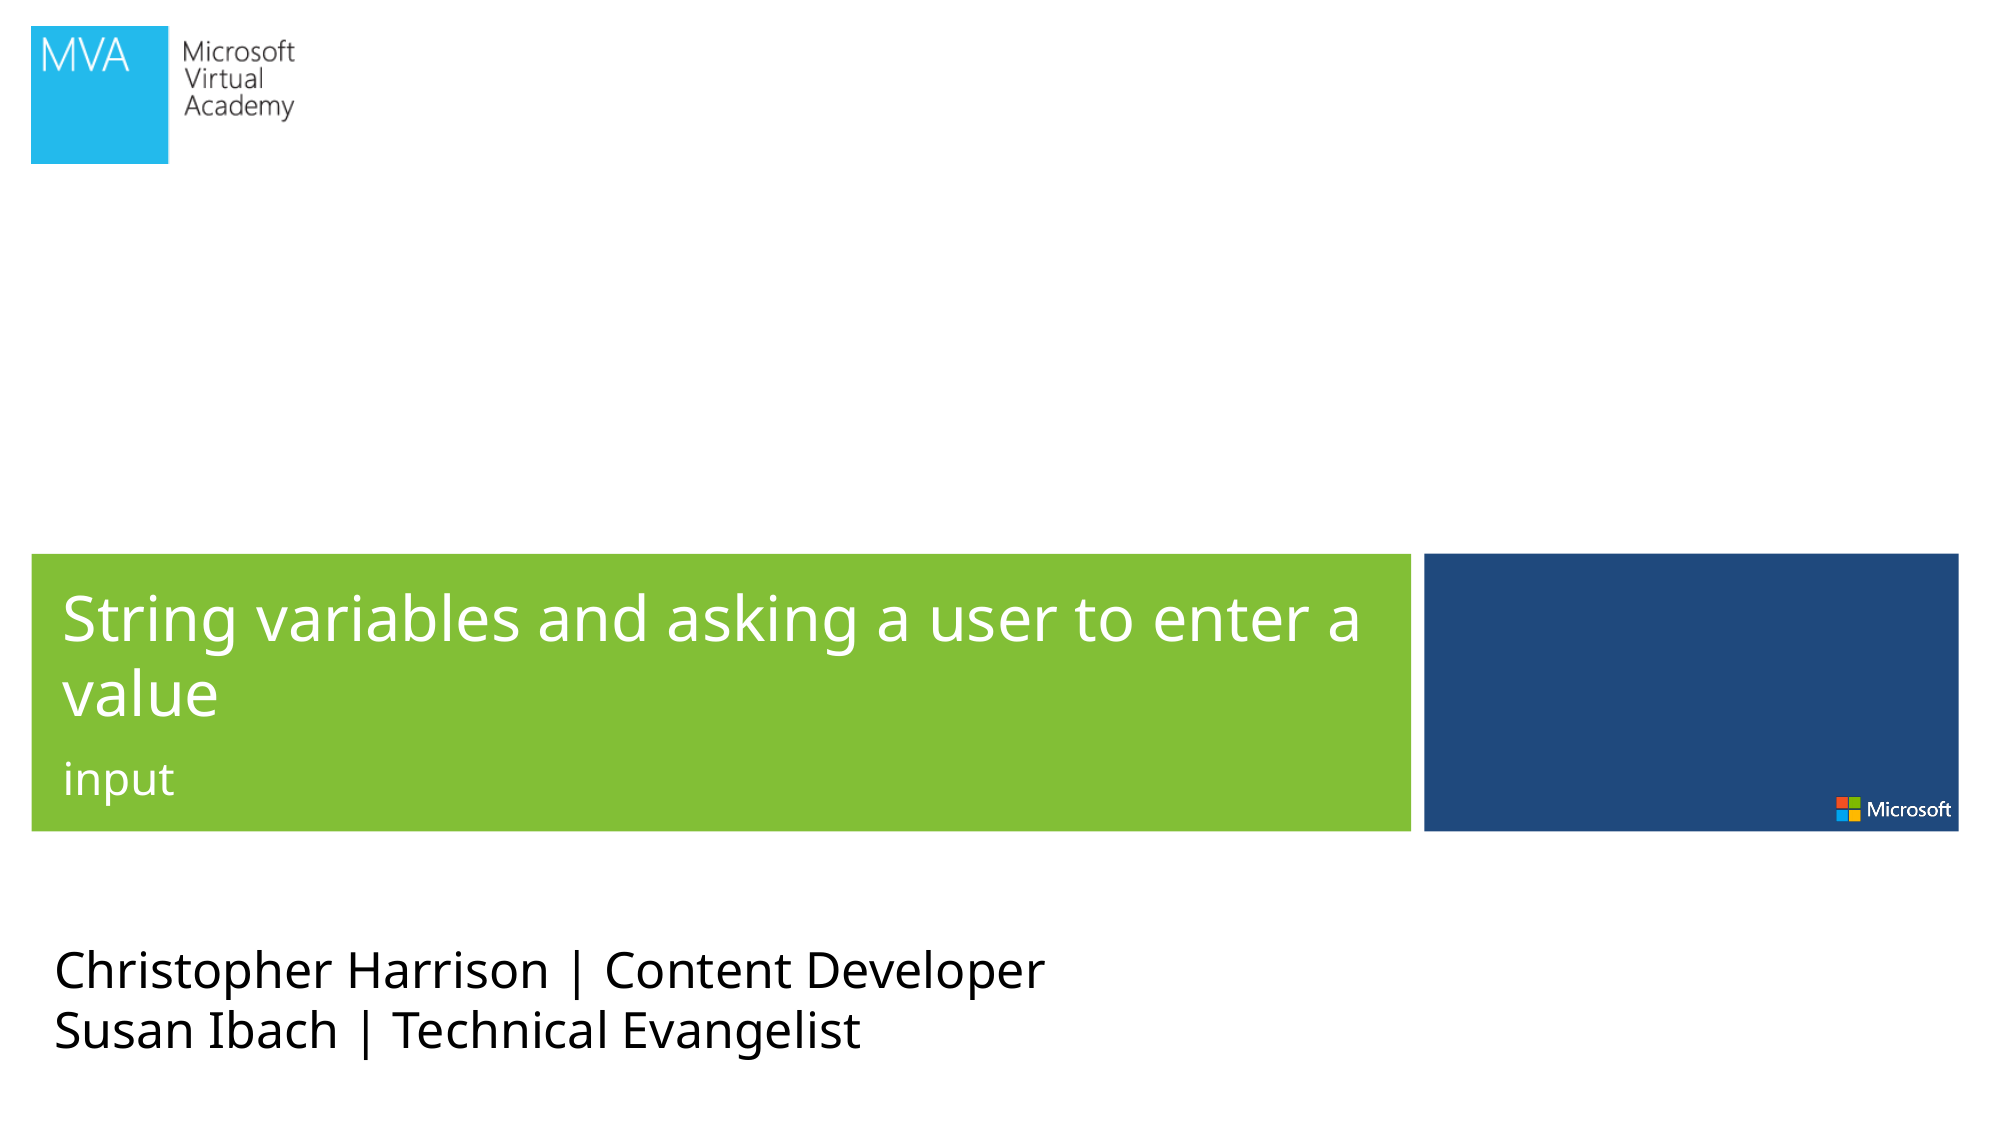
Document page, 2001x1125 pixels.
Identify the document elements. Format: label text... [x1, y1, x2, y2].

subtitle Christopher Harrison | Content Developer Susan Ibach | Technical Evangelist [31, 841, 1412, 1082]
list String variables and asking a user to enter a value input [47, 568, 1396, 813]
picture [31, 26, 374, 164]
picture [1834, 790, 1956, 827]
